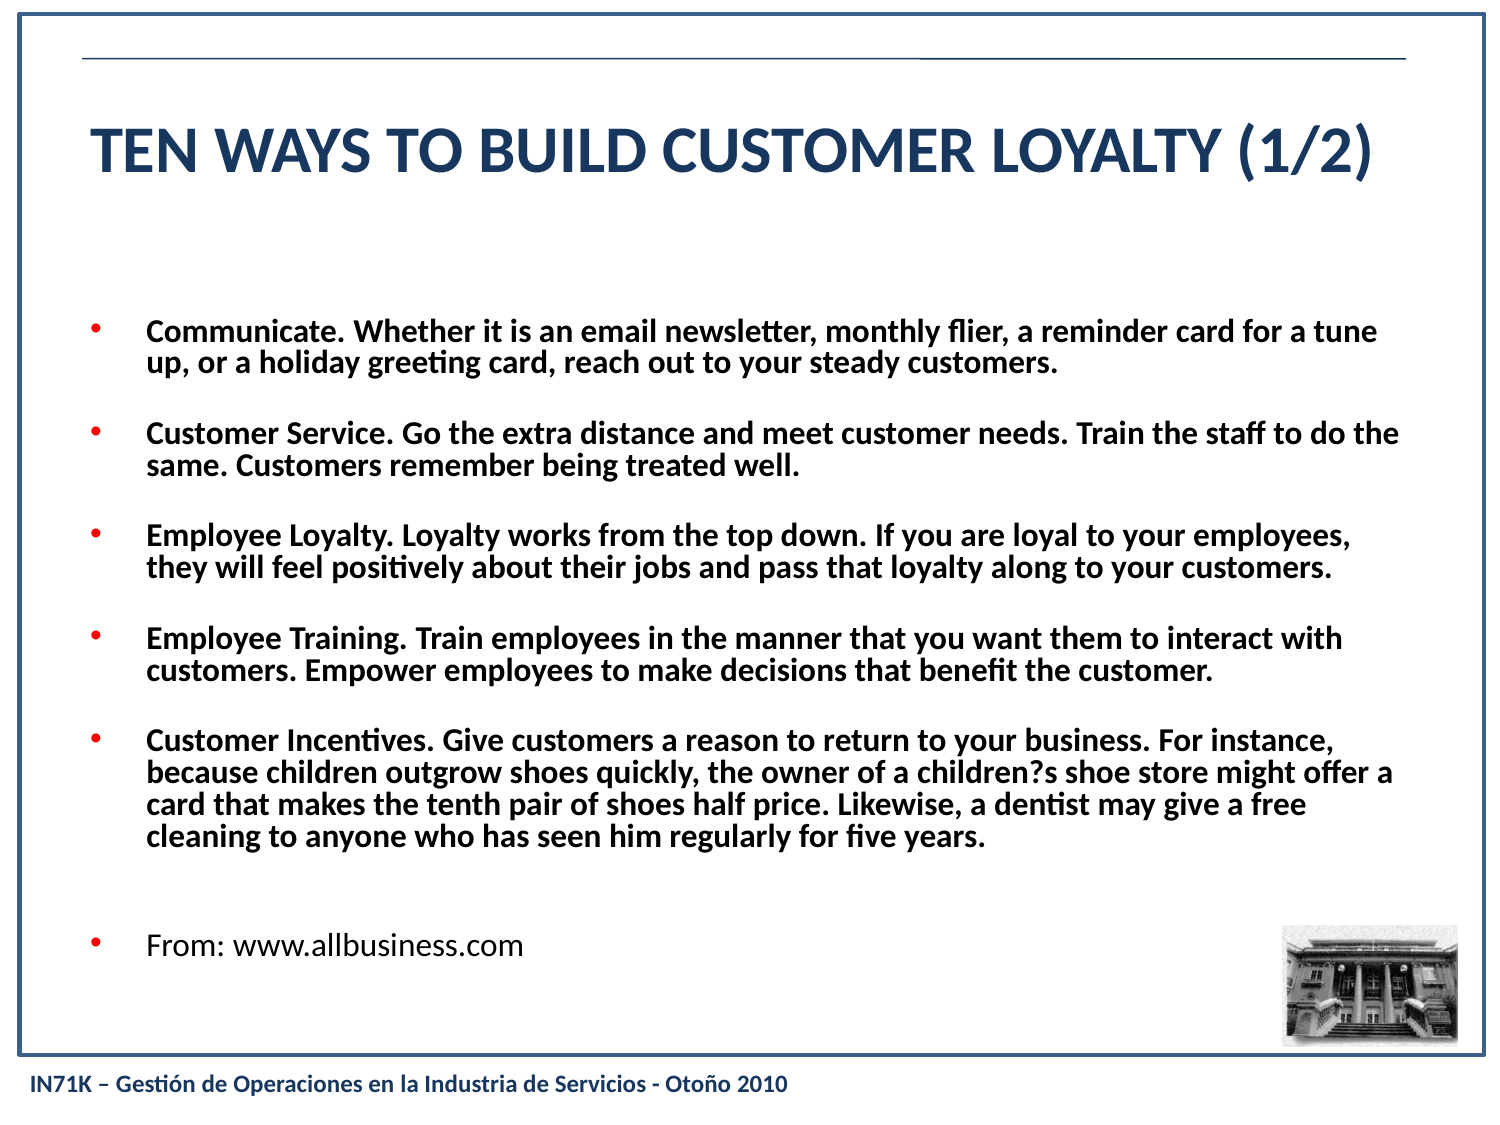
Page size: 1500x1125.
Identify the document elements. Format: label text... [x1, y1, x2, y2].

picture [1282, 925, 1458, 1047]
list Communicate. Whether it is an email newsletter, monthly flier, a reminder card for a tune up, or a holiday greeting card, reach out to your steady customers. Customer Service. Go the extra distance and meet customer needs. Train the staff to do the same. Customers remember being treated well. Employee Loyalty. Loyalty works from the top down. If you are loyal to your employees, they will feel positively about their jobs and pass that loyalty along to your customers. Employee Training. Train employees in the manner that you want them to interact with customers. Empower employees to make decisions that benefit the customer. Customer Incentives. Give customers a reason to return to your business. For instance, because children outgrow shoes quickly, the owner of a children?s shoe store might offer a card that makes the tenth pair of shoes half price. Likewise, a dentist may give a free cleaning to anyone who has seen him regularly for five years. From: www.allbusiness.com [74, 262, 1426, 1006]
title TEN WAYS TO BUILD CUSTOMER LOYALTY (1/2) [74, 44, 1500, 233]
